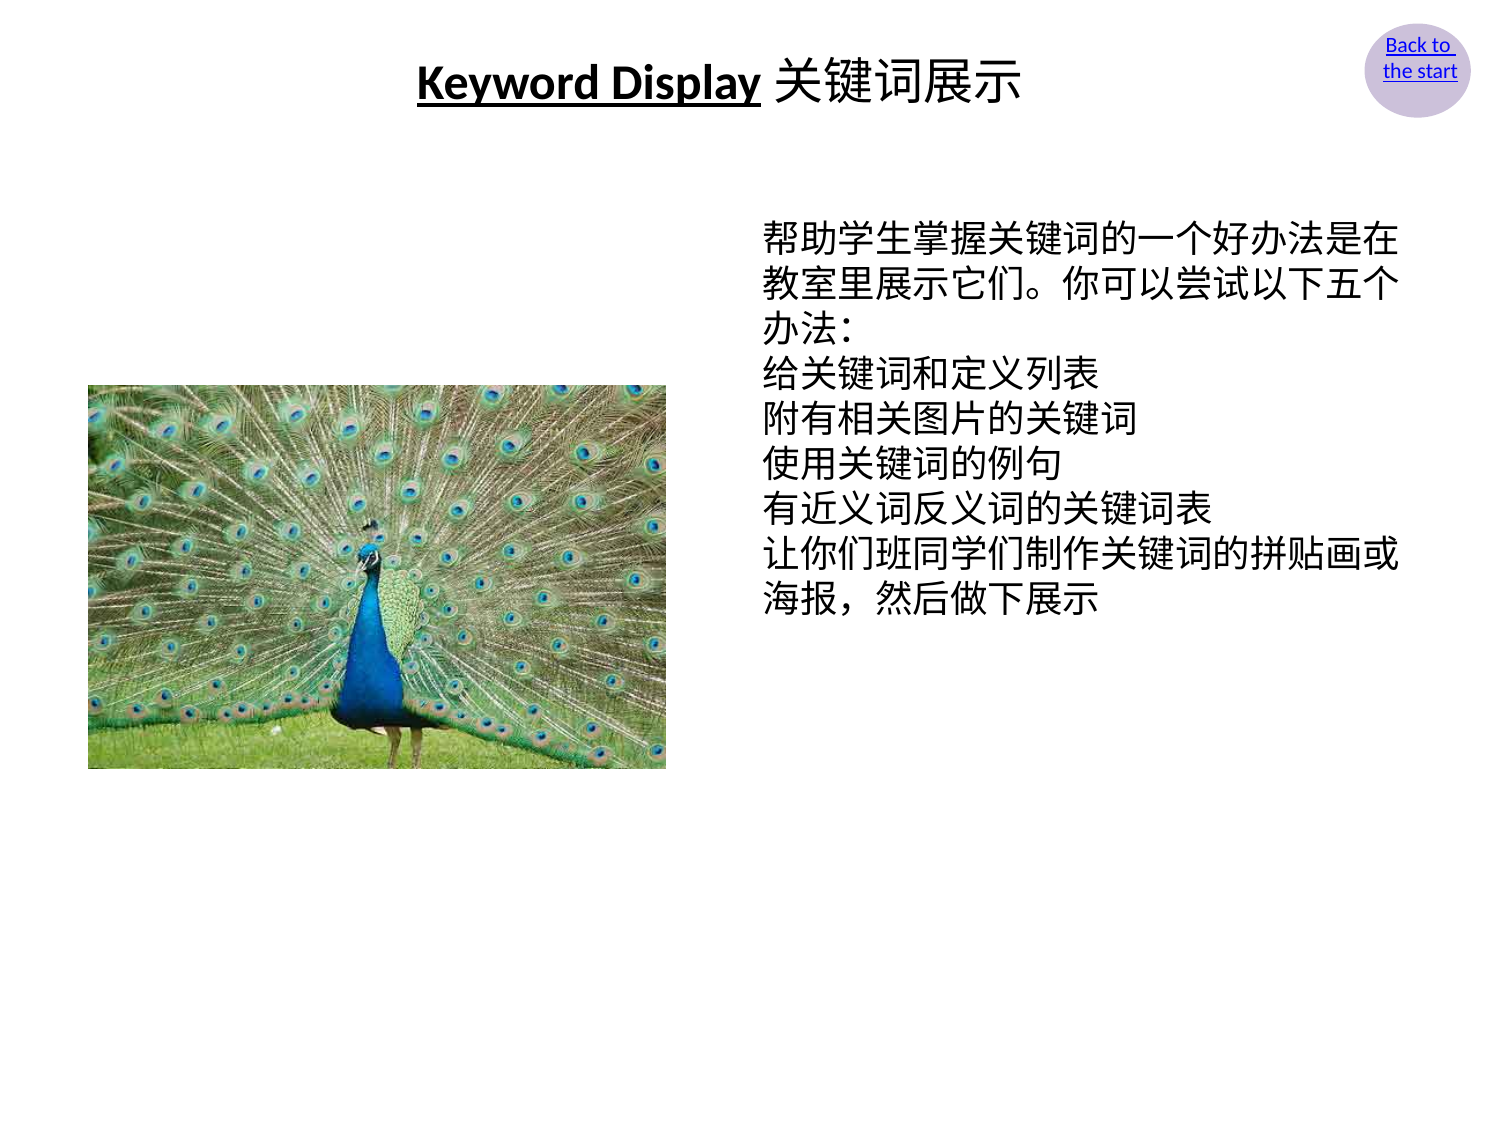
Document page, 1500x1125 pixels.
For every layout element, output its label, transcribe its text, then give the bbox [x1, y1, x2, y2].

text_box [10, 0, 442, 150]
picture [88, 385, 666, 769]
text_box 帮助学生掌握关键词的一个好办法是在教室里展示它们。你可以尝试以下五个办法： 给关键词和定义列表 附有相关图片的关键词 使用关键词的例句 有近义词反义词的关键词表 让你们班同学们制作关键词的拼贴画或海报，然后做下展示 [747, 208, 1433, 673]
text_box Back to the start [1359, 23, 1483, 91]
text_box Keyword Display关键词展示 [442, 42, 1223, 118]
text_box [1367, 91, 1468, 120]
